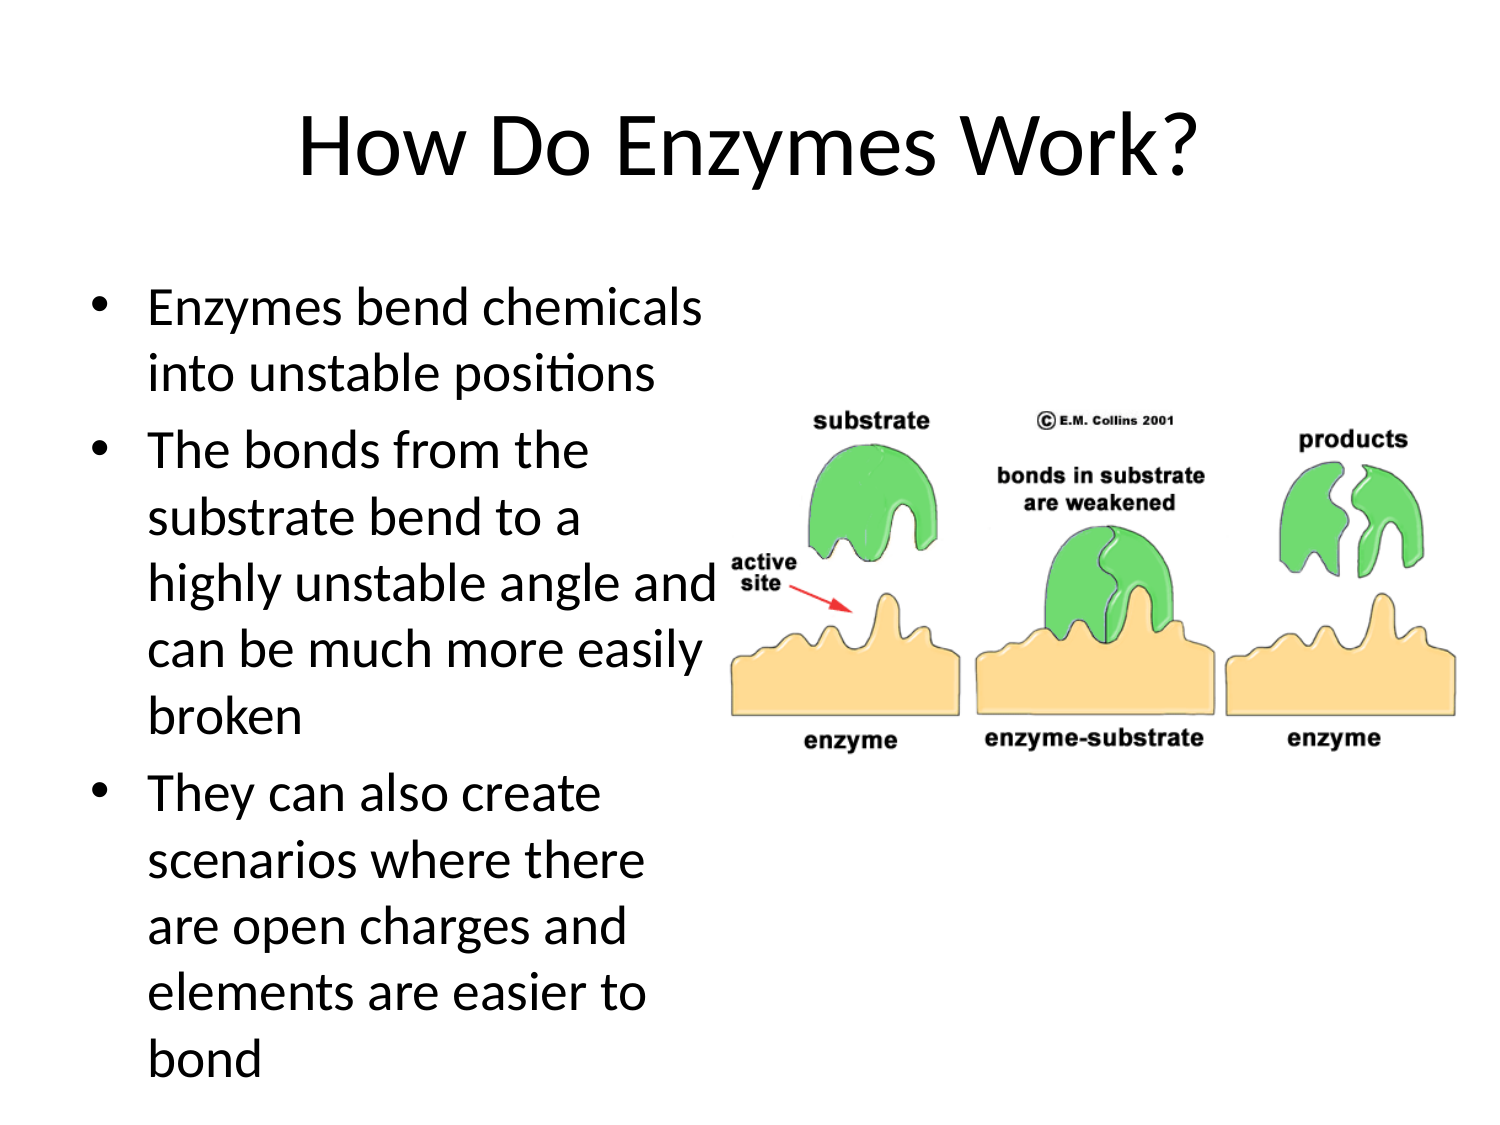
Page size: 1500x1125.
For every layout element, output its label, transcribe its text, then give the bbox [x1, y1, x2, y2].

title How Do Enzymes Work? [75, 45, 1425, 233]
list Enzymes bend chemicals into unstable positions The bonds from the substrate bend to a highly unstable angle and can be much more easily broken They can also create scenarios where there are open charges and elements are easier to bond [75, 262, 738, 1100]
picture [724, 399, 1463, 763]
